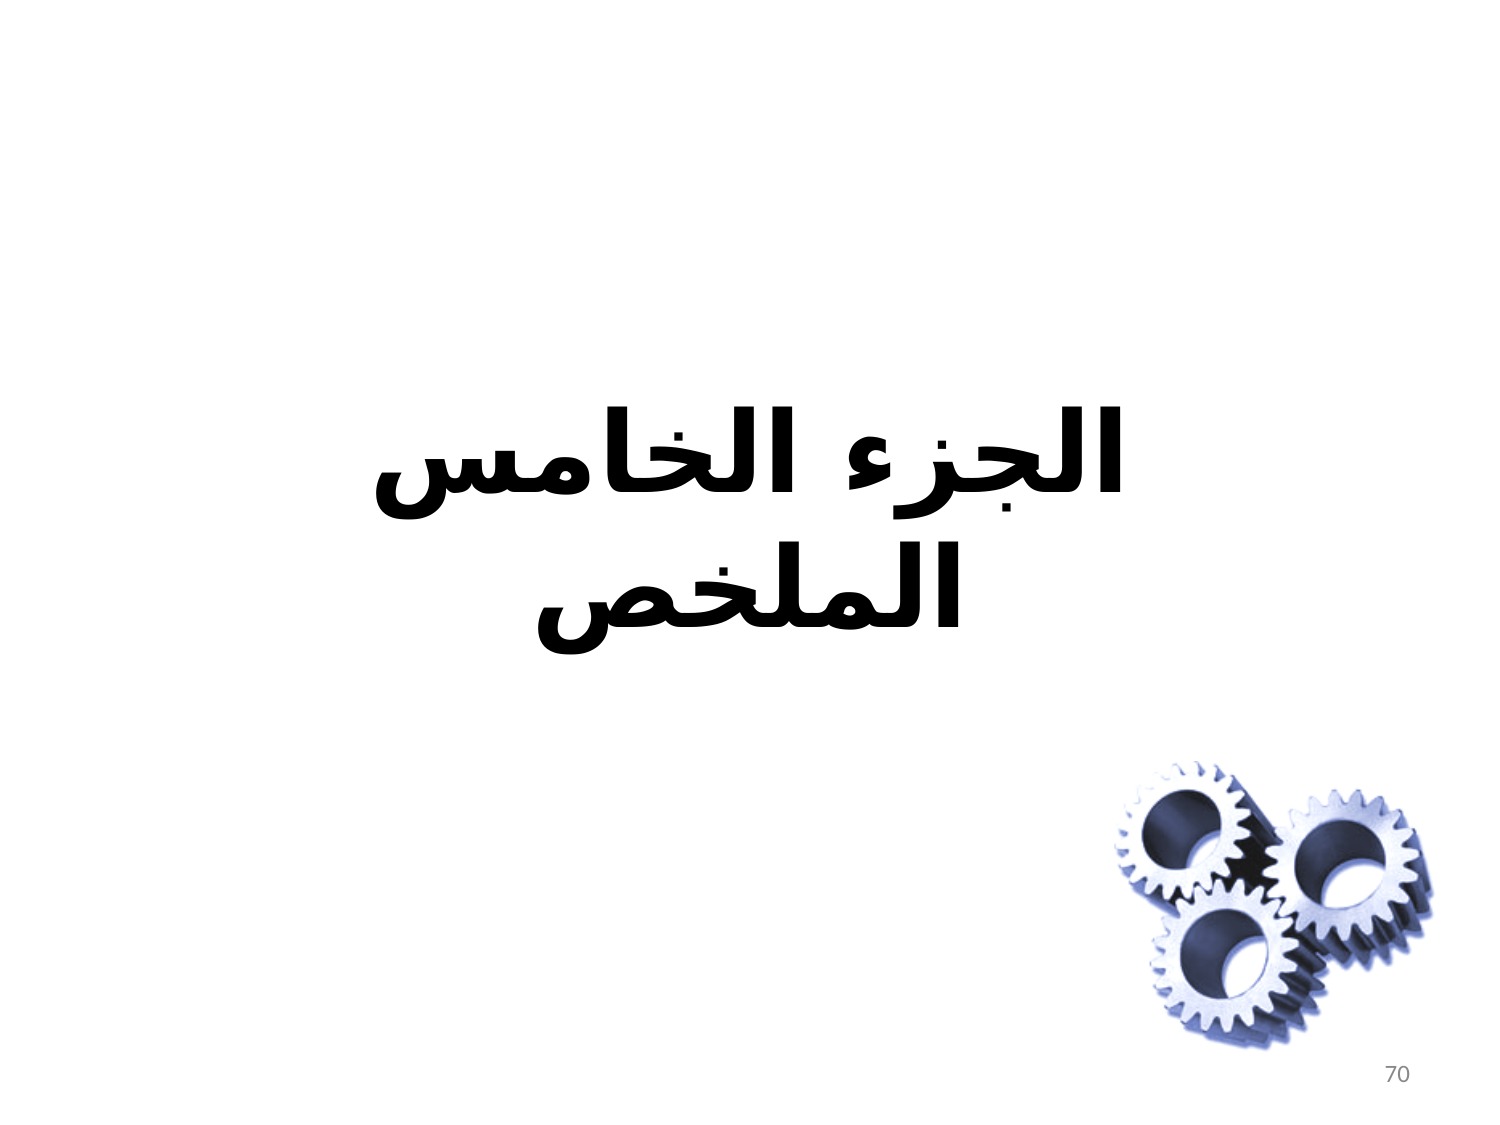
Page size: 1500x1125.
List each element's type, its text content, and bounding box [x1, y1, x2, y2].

title الجزء الخامس الملخص [75, 389, 1425, 641]
slide_number 70 [1074, 1042, 1425, 1103]
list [1112, 761, 1436, 1052]
